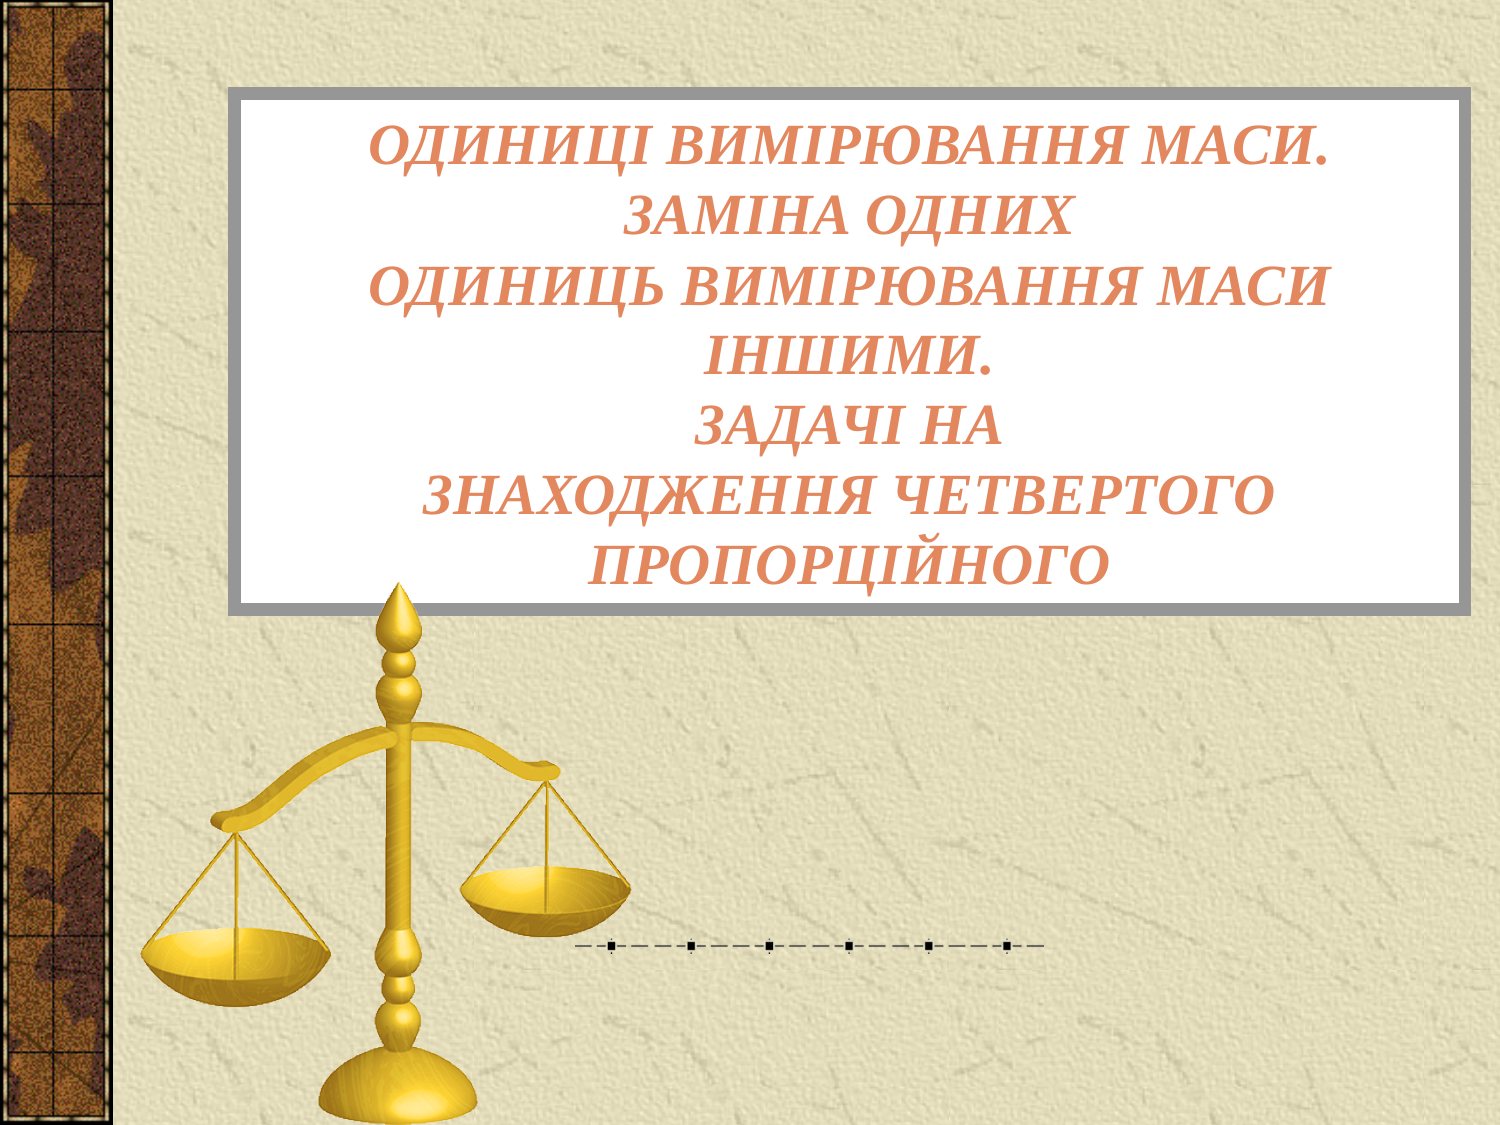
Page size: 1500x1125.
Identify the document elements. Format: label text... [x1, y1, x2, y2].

title ОДИНИЦІ ВИМІРЮВАННЯ МАСИ. ЗАМІНА ОДНИХ ОДИНИЦЬ ВИМІРЮВАННЯ МАСИ ІНШИМИ. ЗАДАЧІ НА ЗНАХОДЖЕННЯ ЧЕТВЕРТОГО ПРОПОРЦІЙНОГО [228, 87, 1471, 616]
picture [0, 0, 1500, 1125]
